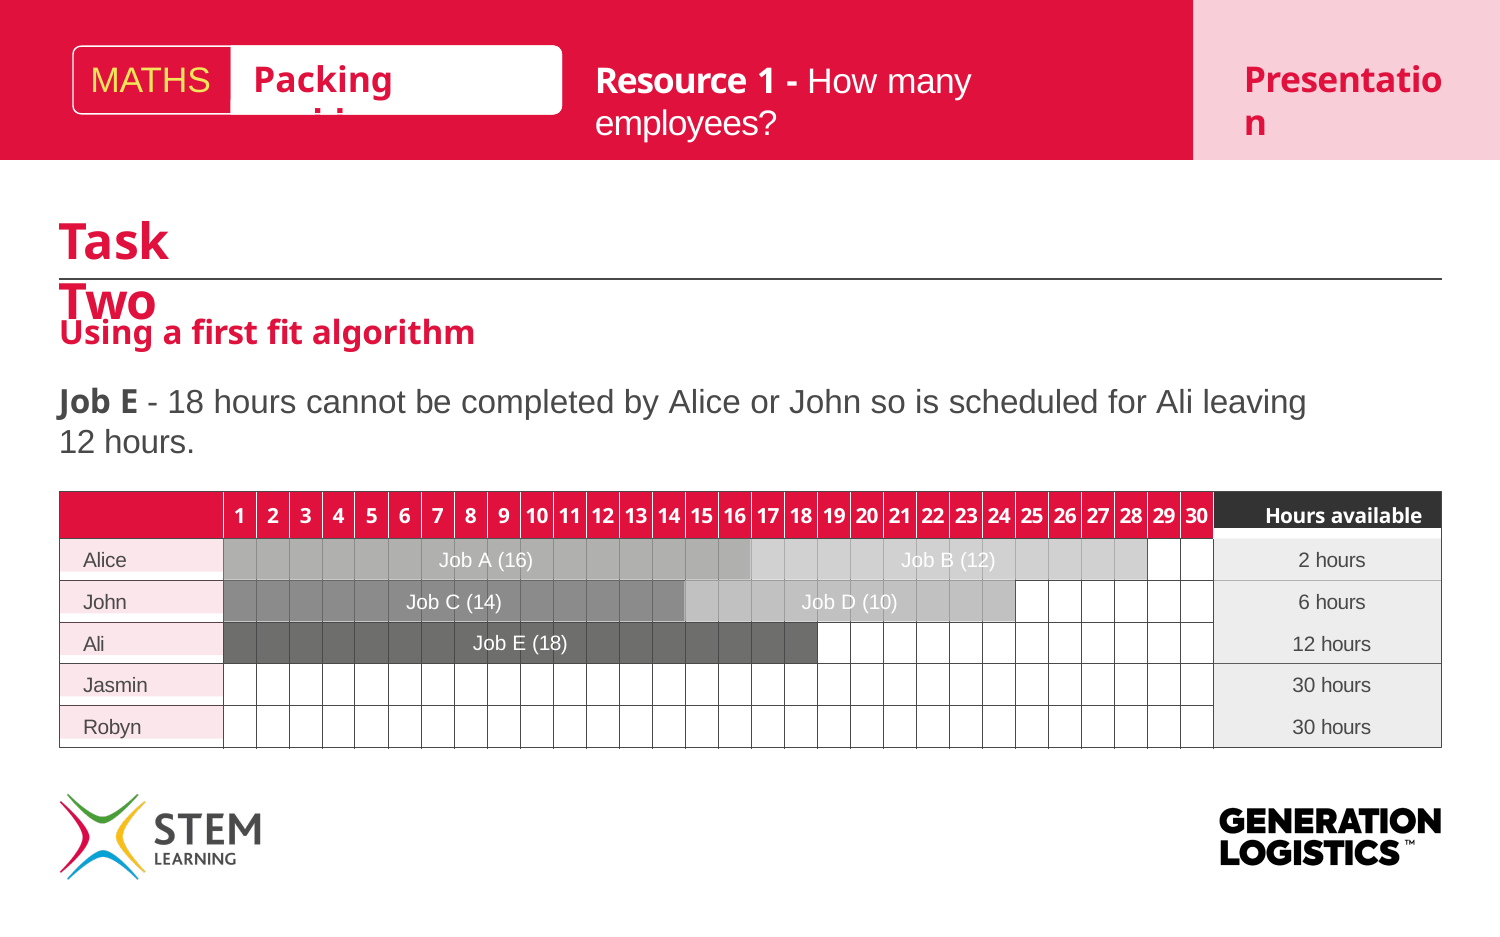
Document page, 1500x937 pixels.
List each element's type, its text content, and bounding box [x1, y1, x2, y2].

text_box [223, 579, 1016, 622]
text_box Presentation [1241, 55, 1450, 143]
text_box Task Two [56, 207, 272, 309]
picture [59, 793, 261, 880]
title Resource 1 - How many employees? [592, 55, 1144, 215]
text_box Packing problems [231, 111, 561, 143]
text_box [72, 46, 562, 114]
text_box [58, 490, 1443, 750]
text_box Using a first fit algorithm Job E - 18 hours cannot be completed by Alice or John so is scheduled for Ali leaving 12 hours. [56, 309, 1346, 461]
picture [1219, 807, 1441, 866]
